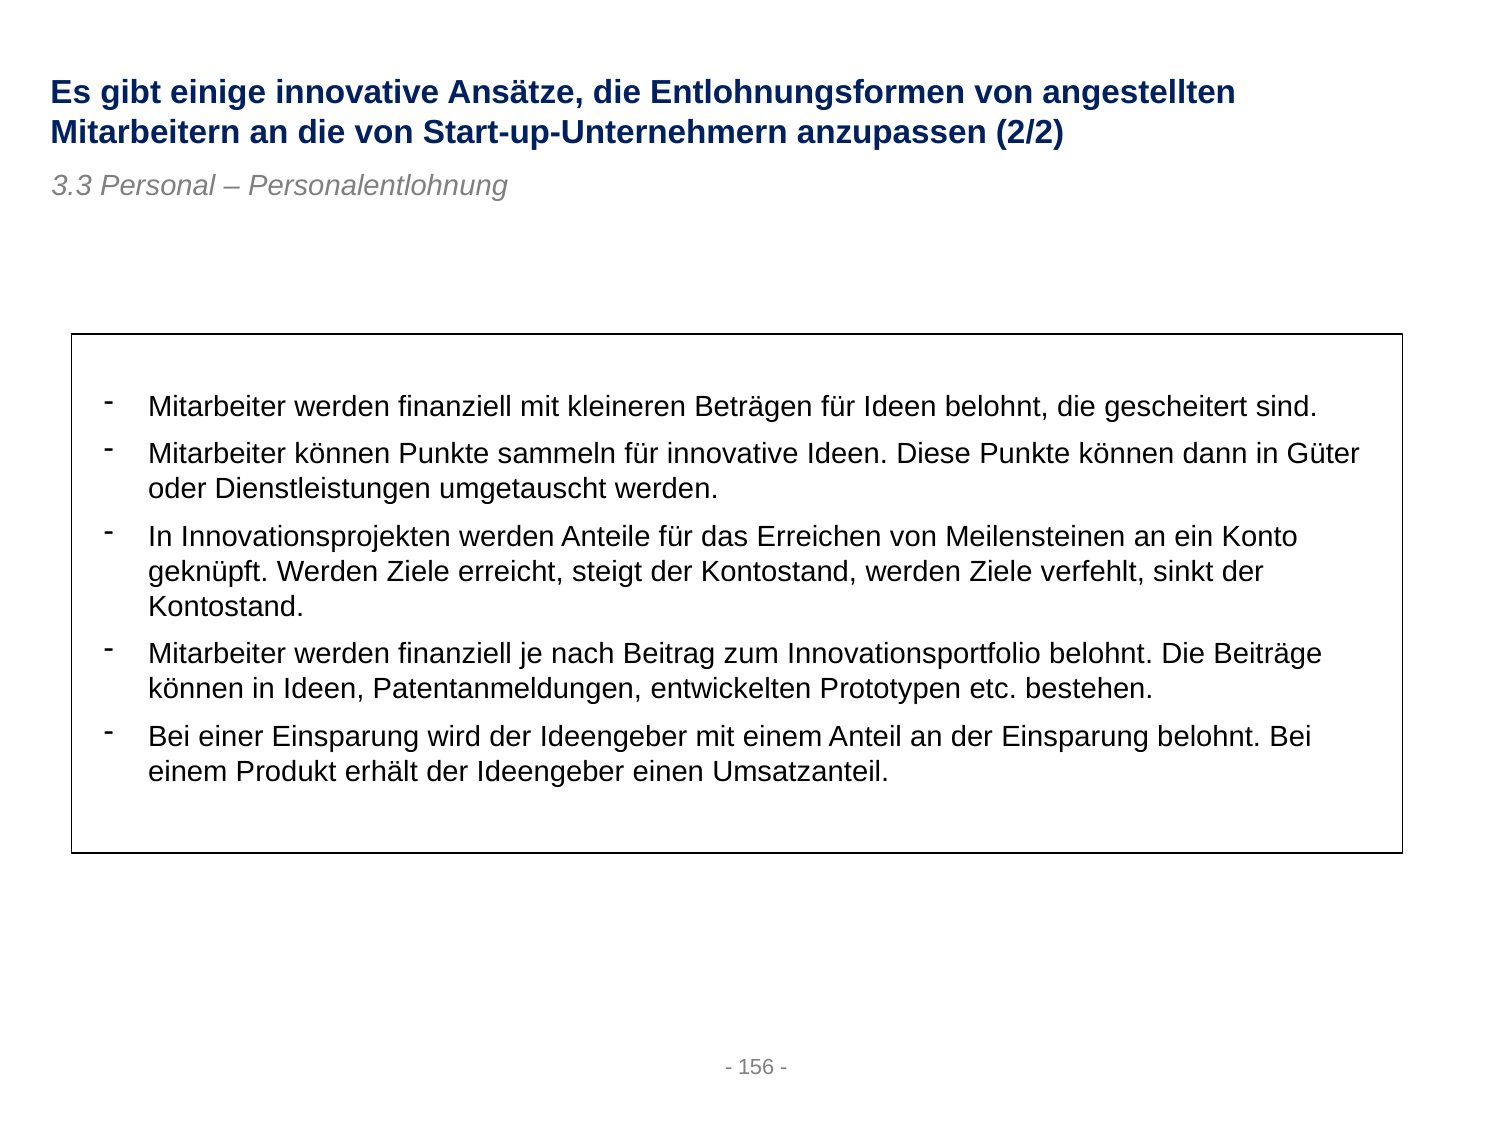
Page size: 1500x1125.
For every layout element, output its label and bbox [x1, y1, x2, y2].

text_box [71, 333, 1403, 854]
text_box [36, 159, 524, 209]
text_box [35, 63, 1433, 158]
slide_number [599, 1045, 913, 1093]
